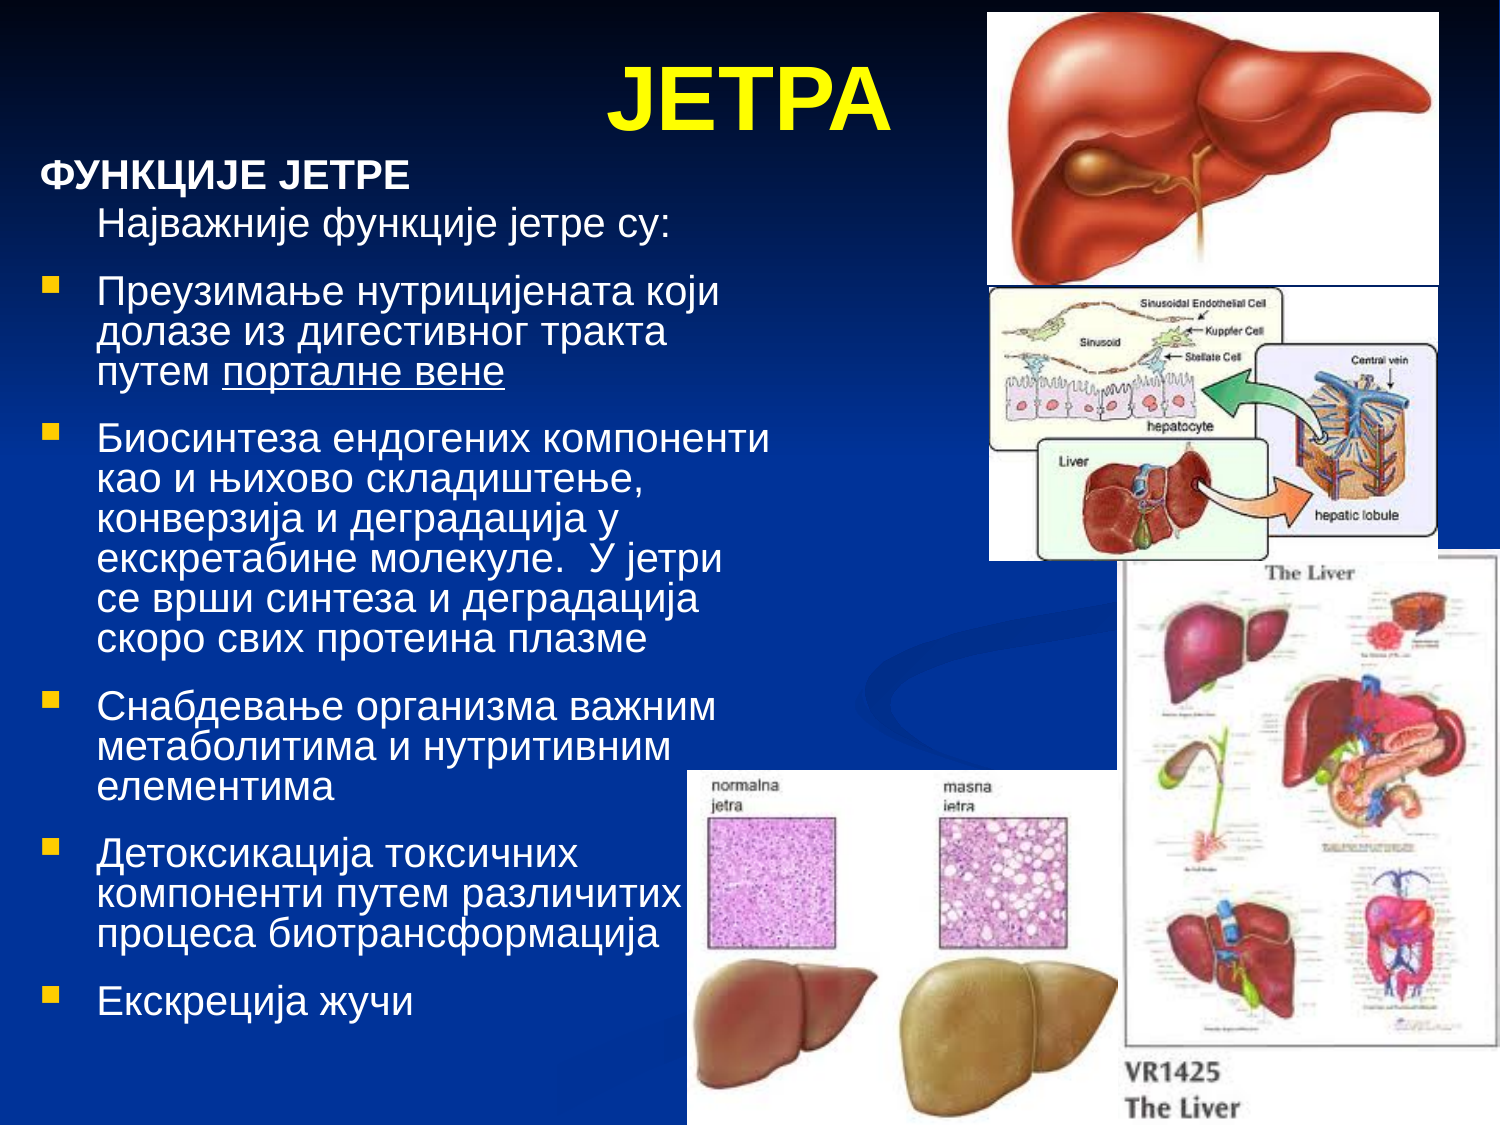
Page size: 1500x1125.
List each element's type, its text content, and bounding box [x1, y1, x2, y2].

picture [987, 12, 1440, 285]
picture [687, 287, 1500, 1125]
title ЈЕТРА [74, 0, 1426, 188]
list ФУНКЦИЈЕ ЈЕТРЕ Најважније функције јетре су: Преузимање нутрицијената који долазе из дигестивног тракта путем порталне вене Биосинтеза ендогених компоненти као и њихово складиштење, конверзија и деградација у екскретабине молекуле. У јетри се врши синтеза и деградација скоро свих протеина плазме Снабдевање организма важним метаболитима и нутритивним елементима Детоксикација токсичних компоненти путем различитих процеса биотрансформација Екскреција жучи [24, 149, 788, 1125]
